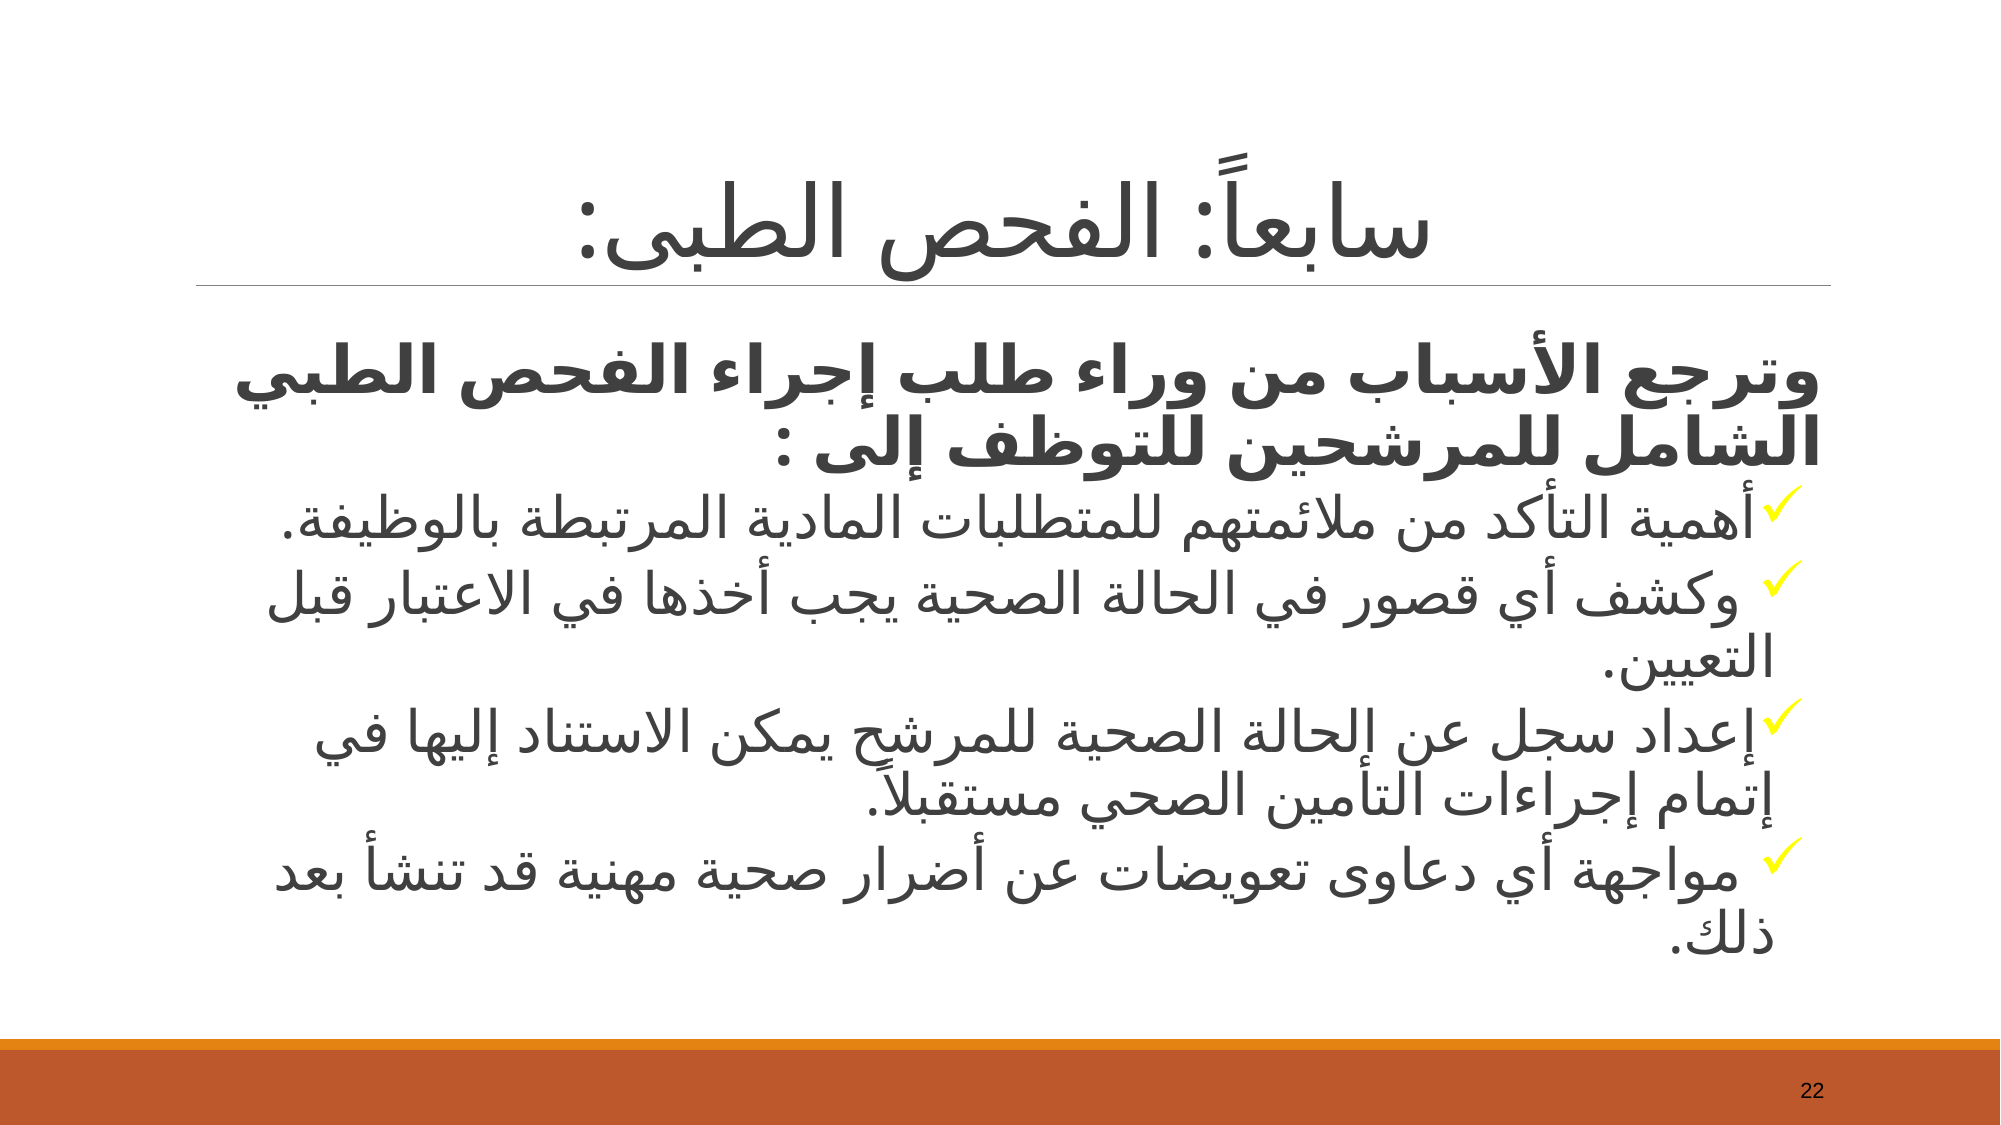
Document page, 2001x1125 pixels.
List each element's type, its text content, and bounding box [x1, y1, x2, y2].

list وترجع الأسباب من وراء طلب إجراء الفحص الطبي الشامل للمرشحين للتوظف إلى : أهمية التأكد من ملائمتهم للمتطلبات المادية المرتبطة بالوظيفة. وكشف أي قصور في الحالة الصحية يجب أخذها في الاعتبار قبل التعيين. إعداد سجل عن الحالة الصحية للمرشح يمكن الاستناد إليها في إتمام إجراءات التأمين الصحي مستقبلاً. مواجهة أي دعاوى تعويضات عن أضرار صحية مهنية قد تنشأ بعد ذلك. [196, 328, 1840, 1017]
slide_number 22 [1624, 1059, 1840, 1120]
title سابعاً: الفحص الطبى: [180, 47, 1830, 285]
